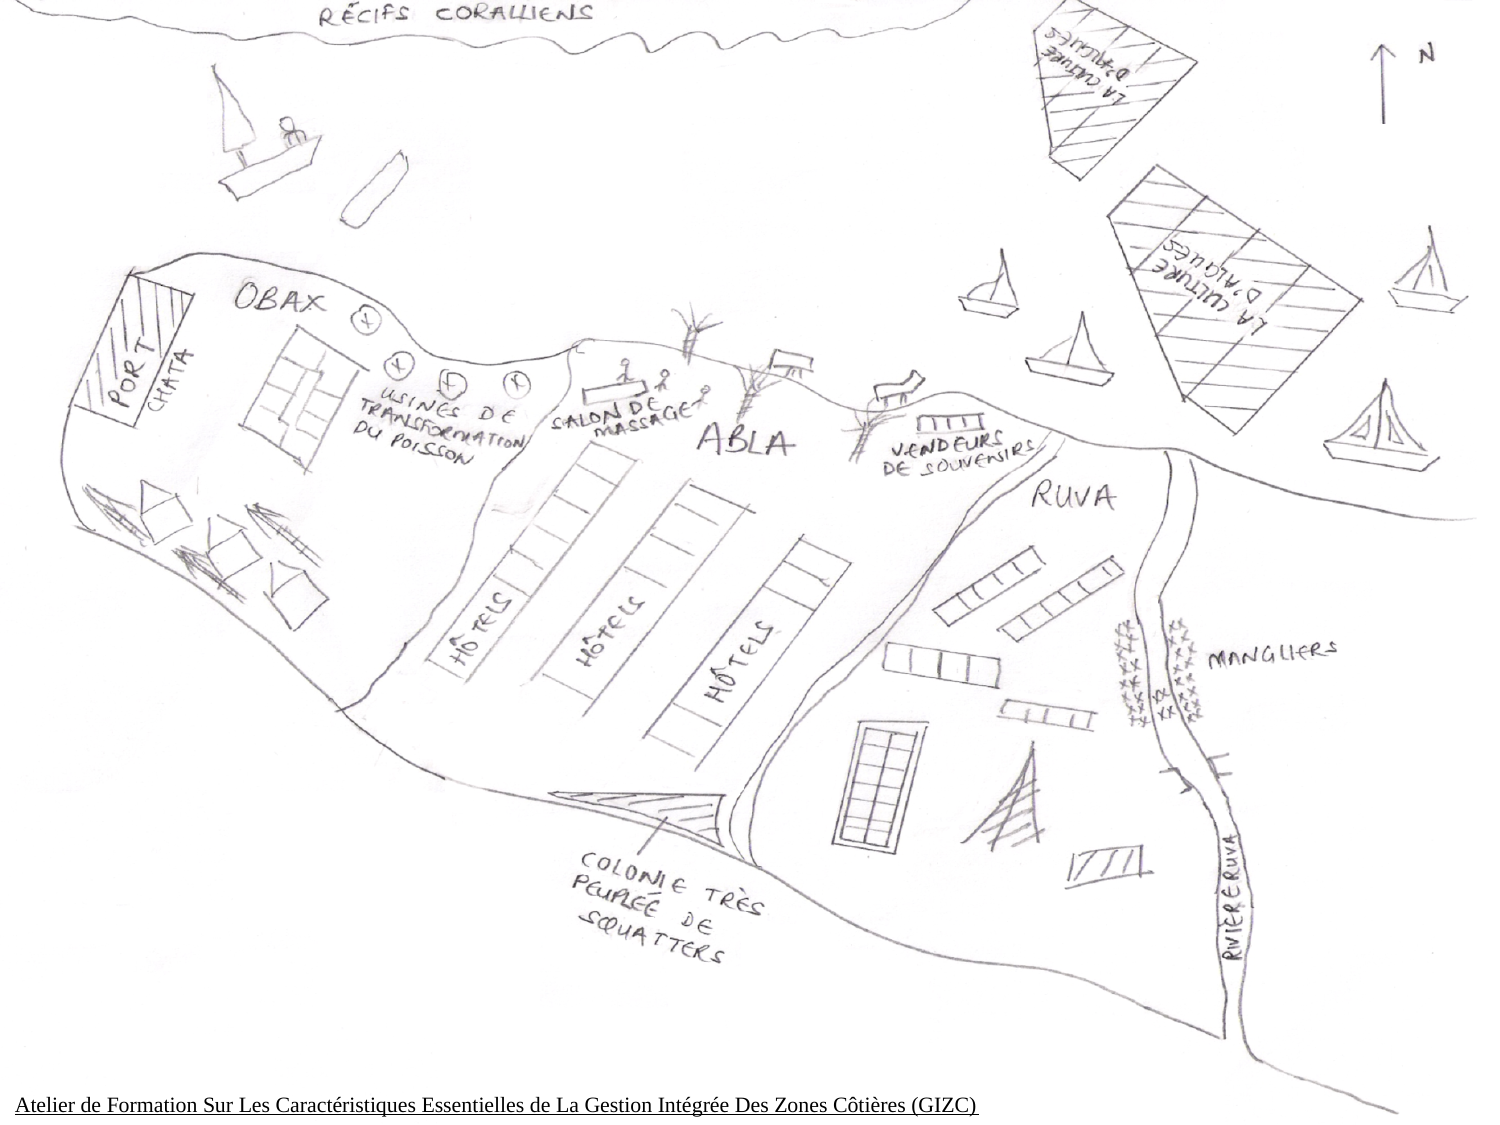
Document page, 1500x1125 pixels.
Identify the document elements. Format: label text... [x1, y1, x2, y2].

text_box Atelier de Formation Sur Les Caractéristiques Essentielles de La Gestion Intégrée Des Zones Côtières (GIZC) [0, 1083, 182, 1125]
picture [0, 0, 1499, 1125]
